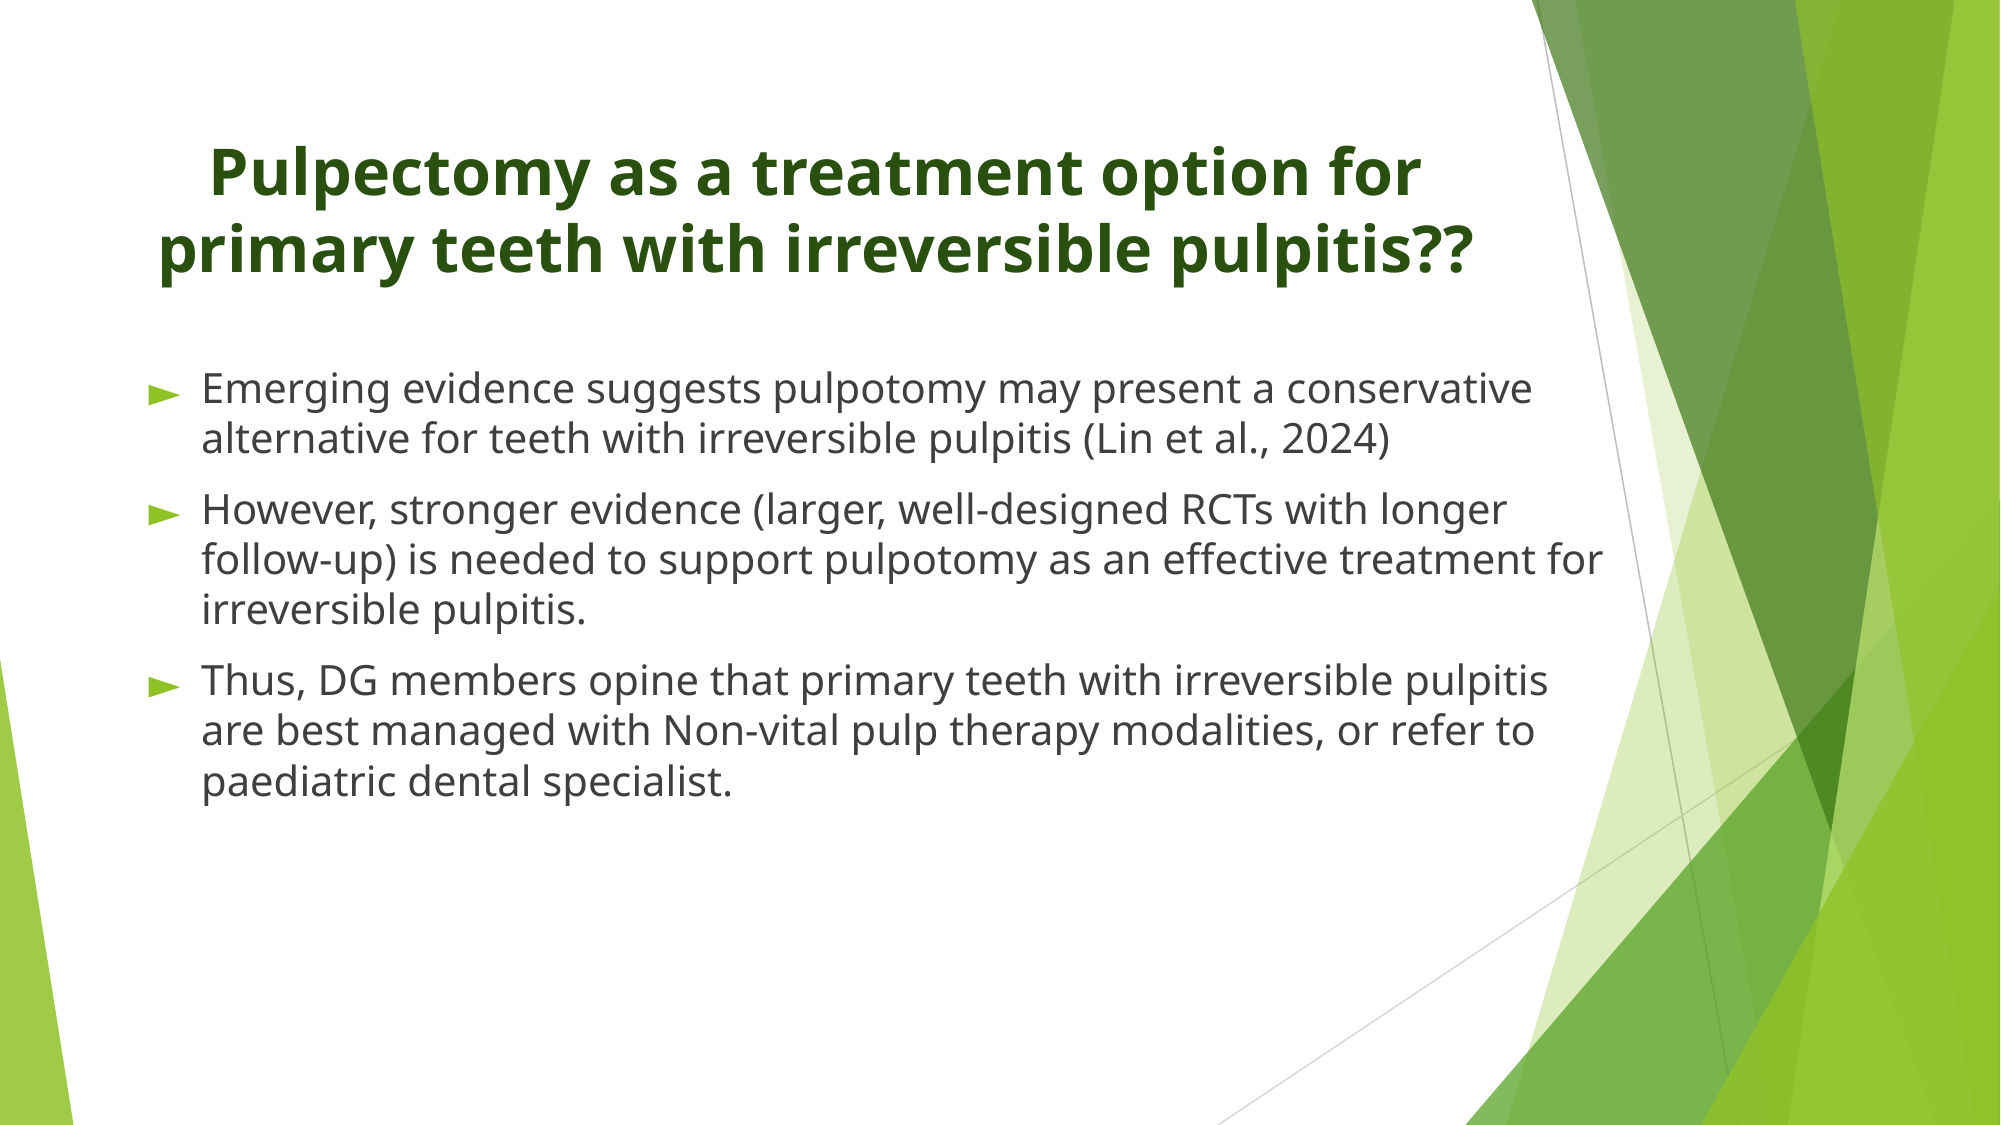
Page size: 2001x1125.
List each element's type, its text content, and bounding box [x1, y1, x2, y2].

list Emerging evidence suggests pulpotomy may present a conservative alternative for teeth with irreversible pulpitis (Lin et al., 2024) However, stronger evidence (larger, well-designed RCTs with longer follow-up) is needed to support pulpotomy as an effective treatment for irreversible pulpitis. Thus, DG members opine that primary teeth with irreversible pulpitis are best managed with Non-vital pulp therapy modalities, or refer to paediatric dental specialist. [111, 354, 1637, 992]
text_box [291, 460, 2000, 507]
title Pulpectomy as a treatment option for primary teeth with irreversible pulpitis?? [111, 99, 1522, 317]
